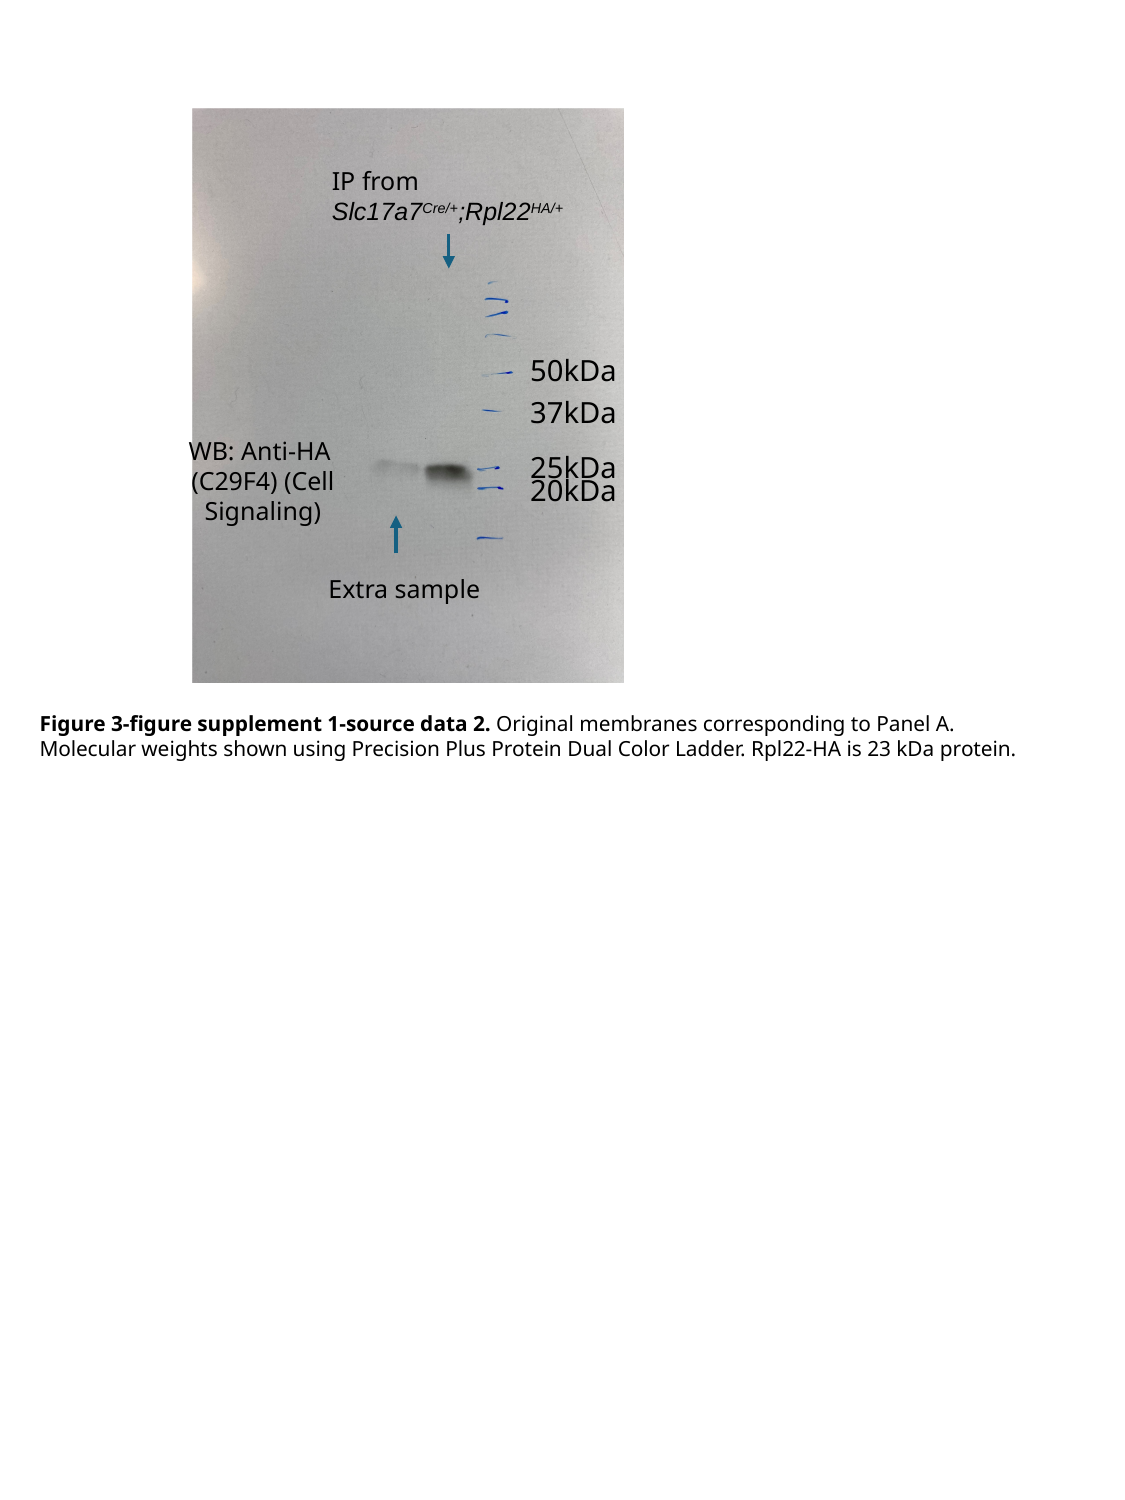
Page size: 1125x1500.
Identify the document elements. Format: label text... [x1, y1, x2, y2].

picture [120, 109, 696, 682]
text_box Figure 3-figure supplement 1-source data 2. Original membranes corresponding to Panel A. Molecular weights shown using Precision Plus Protein Dual Color Ladder. Rpl22-HA is 23 kDa protein. [24, 703, 1044, 799]
text_box IP from Slc17a7Cre/+;Rpl22HA/+ [317, 158, 785, 233]
